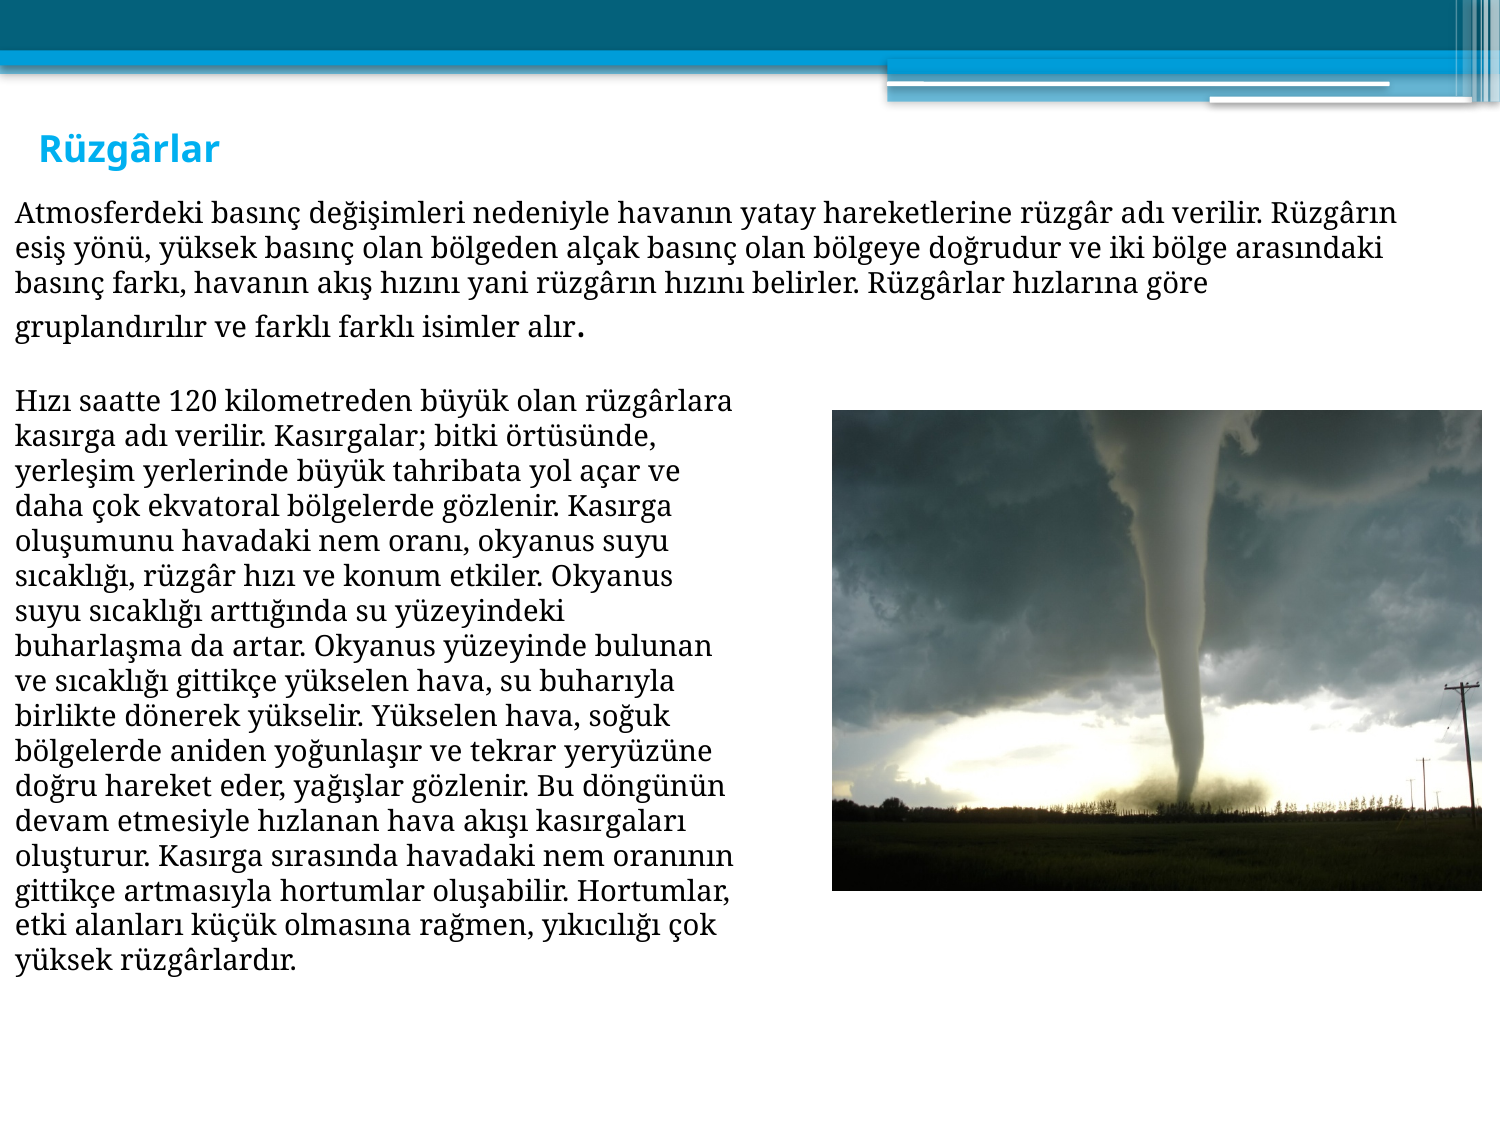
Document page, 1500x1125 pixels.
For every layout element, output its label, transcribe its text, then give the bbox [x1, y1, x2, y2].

text_box Hızı saatte 120 kilometreden büyük olan rüzgârlara kasırga adı verilir. Kasırgalar; bitki örtüsünde, yerleşim yerlerinde büyük tahribata yol açar ve daha çok ekvatoral bölgelerde gözlenir. Kasırga oluşumunu havadaki nem oranı, okyanus suyu sıcaklığı, rüzgâr hızı ve konum etkiler. Okyanus suyu sıcaklığı arttığında su yüzeyindeki buharlaşma da artar. Okyanus yüzeyinde bulunan ve sıcaklığı gittikçe yükselen hava, su buharıyla birlikte dönerek yükselir. Yükselen hava, soğuk bölgelerde aniden yoğunlaşır ve tekrar yeryüzüne doğru hareket eder, yağışlar gözlenir. Bu döngünün devam etmesiyle hızlanan hava akışı kasırgaları oluşturur. Kasırga sırasında havadaki nem oranının gittikçe artmasıyla hortumlar oluşabilir. Hortumlar, etki alanları küçük olmasına rağmen, yıkıcılığı çok yüksek rüzgârlardır. [0, 374, 750, 984]
text_box Atmosferdeki basınç değişimleri nedeniyle havanın yatay hareketlerine rüzgâr adı verilir. Rüzgârın esiş yönü, yüksek basınç olan bölgeden alçak basınç olan bölgeye doğrudur ve iki bölge arasındaki basınç farkı, havanın akış hızını yani rüzgârın hızını belirler. Rüzgârlar hızlarına göre gruplandırılır ve farklı farklı isimler alır. [0, 187, 1418, 353]
text_box Rüzgârlar [23, 117, 352, 177]
picture [831, 409, 1483, 891]
